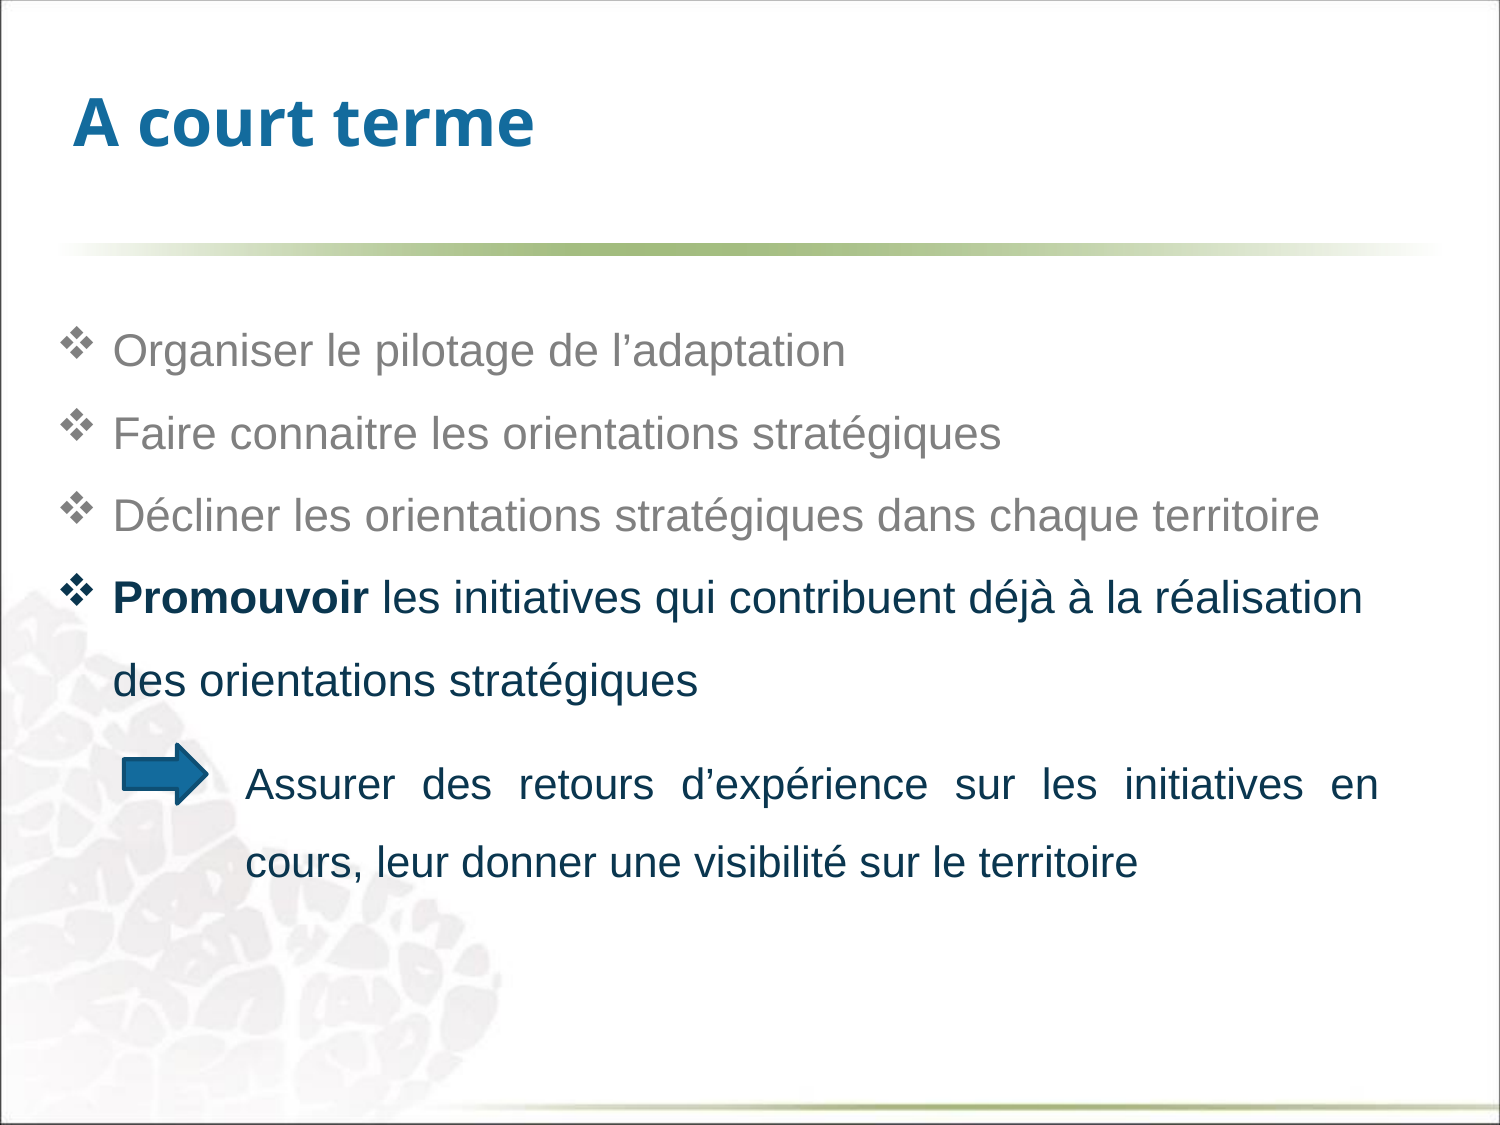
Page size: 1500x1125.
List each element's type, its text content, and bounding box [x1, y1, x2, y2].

picture [0, 0, 1500, 1125]
text_box Assurer des retours d’expérience sur les initiatives en cours, leur donner une visibilité sur le territoire [230, 721, 1395, 894]
text_box Organiser le pilotage de l’adaptation Faire connaitre les orientations stratégiques Décliner les orientations stratégiques dans chaque territoire Promouvoir les initiatives qui contribuent déjà à la réalisation des orientations stratégiques [41, 286, 1436, 713]
title A court terme [59, 78, 1500, 161]
text_box [121, 742, 209, 806]
